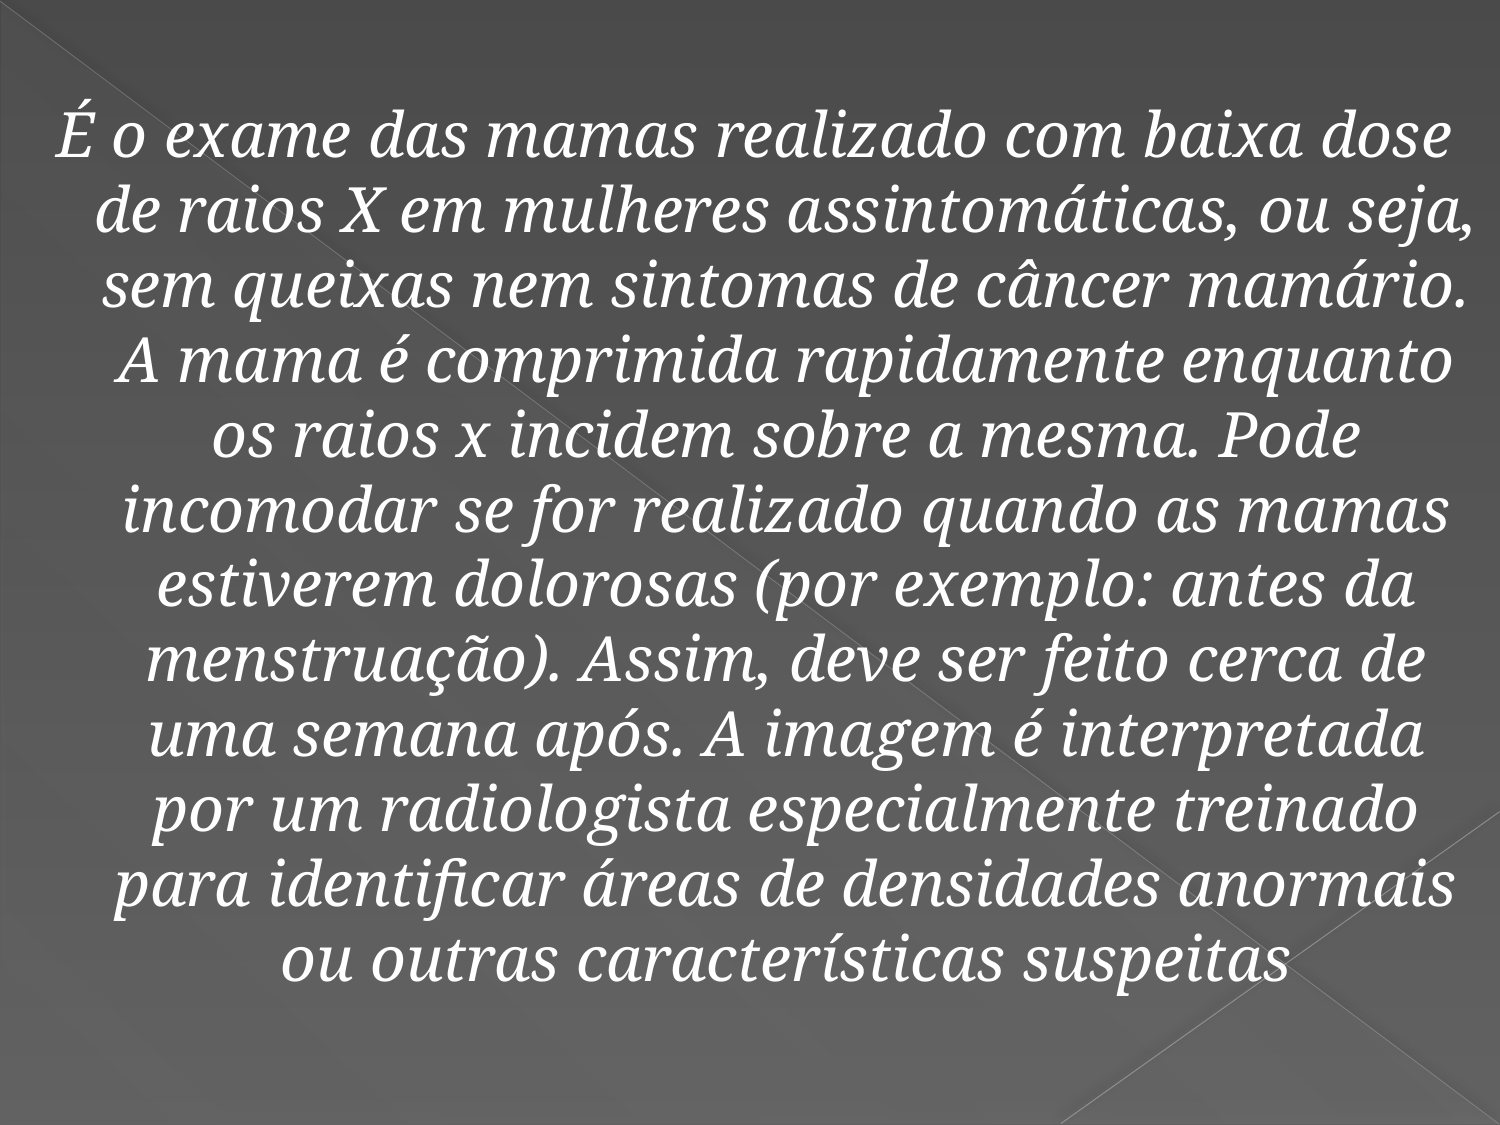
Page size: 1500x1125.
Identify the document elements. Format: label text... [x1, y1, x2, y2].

list É o exame das mamas realizado com baixa dose de raios X em mulheres assintomáticas, ou seja, sem queixas nem sintomas de câncer mamário. A mama é comprimida rapidamente enquanto os raios x incidem sobre a mesma. Pode incomodar se for realizado quando as mamas estiverem dolorosas (por exemplo: antes da menstruação). Assim, deve ser feito cerca de uma semana após. A imagem é interpretada por um radiologista especialmente treinado para identificar áreas de densidades anormais ou outras características suspeitas [0, 0, 1500, 1125]
